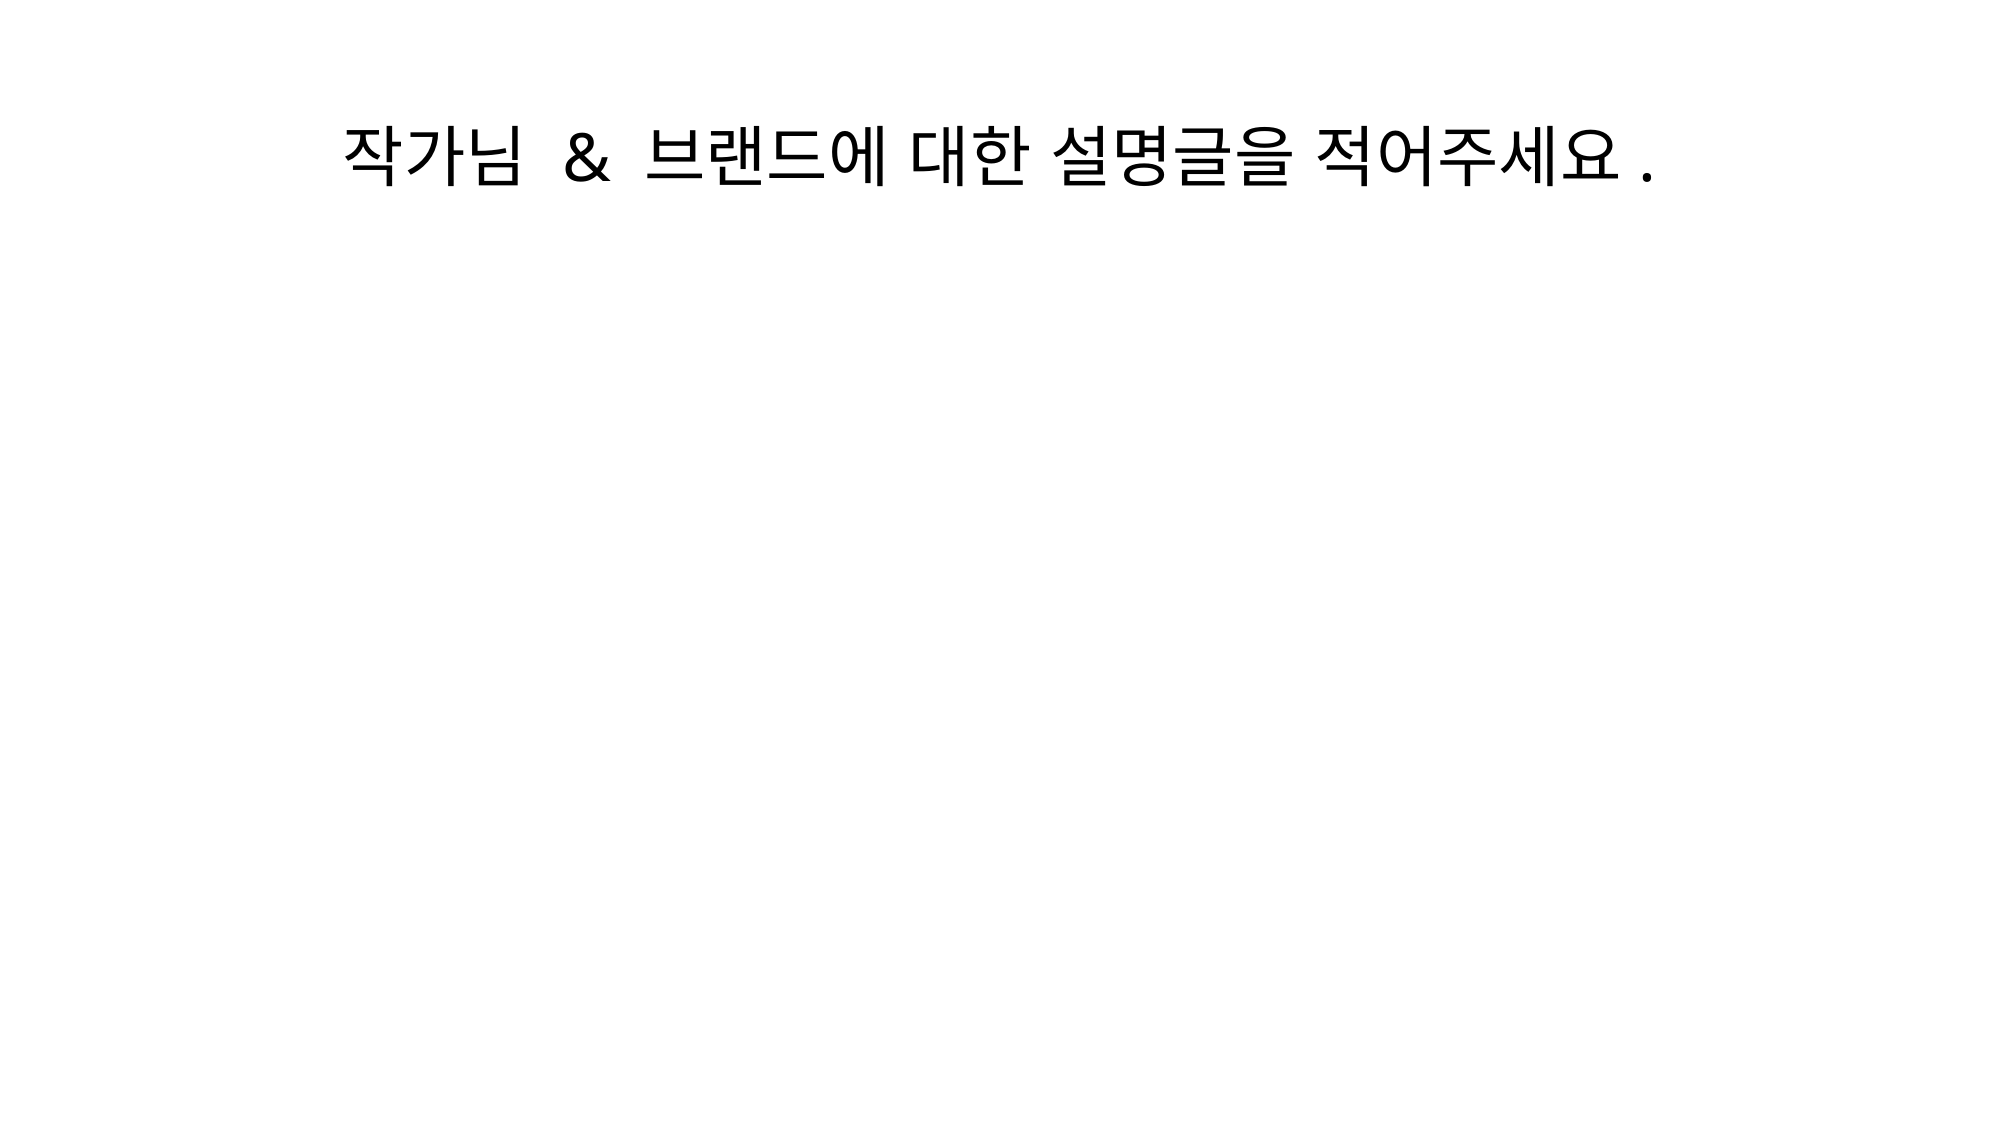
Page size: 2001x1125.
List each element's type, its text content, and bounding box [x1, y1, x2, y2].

title 작가님 & 브랜드에 대한 설명글을 적어주세요. [249, 83, 1750, 204]
